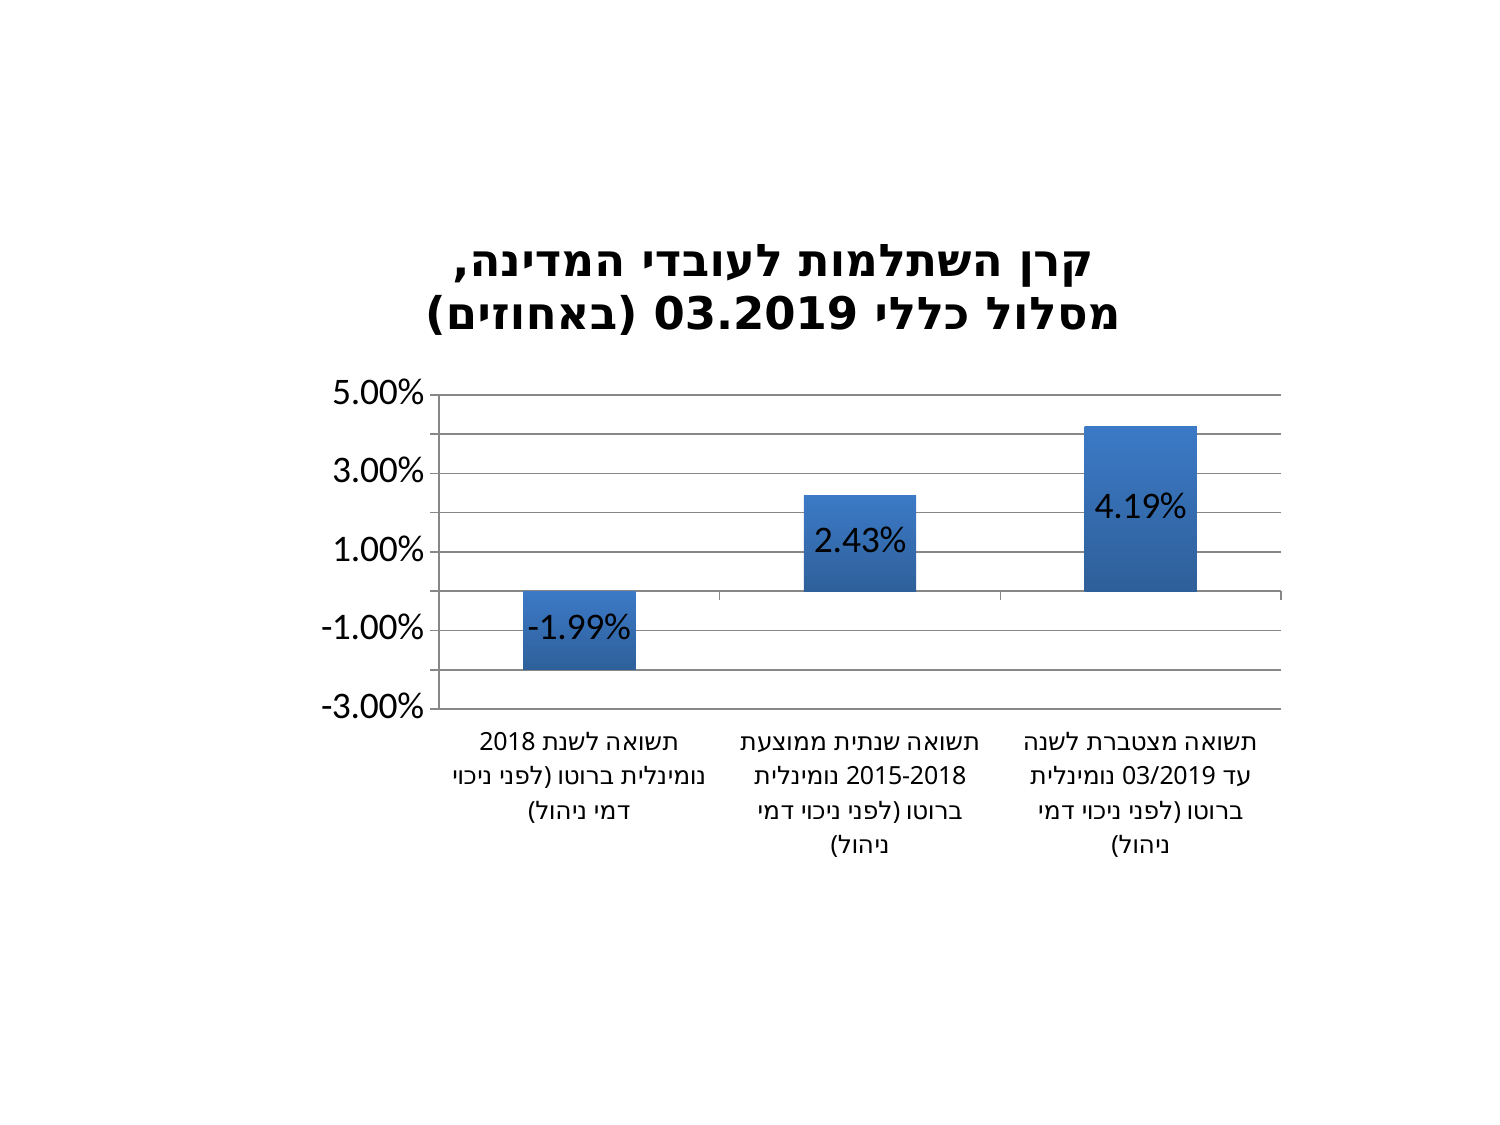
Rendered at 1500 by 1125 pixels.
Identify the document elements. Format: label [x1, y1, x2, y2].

chart [300, 207, 1302, 875]
